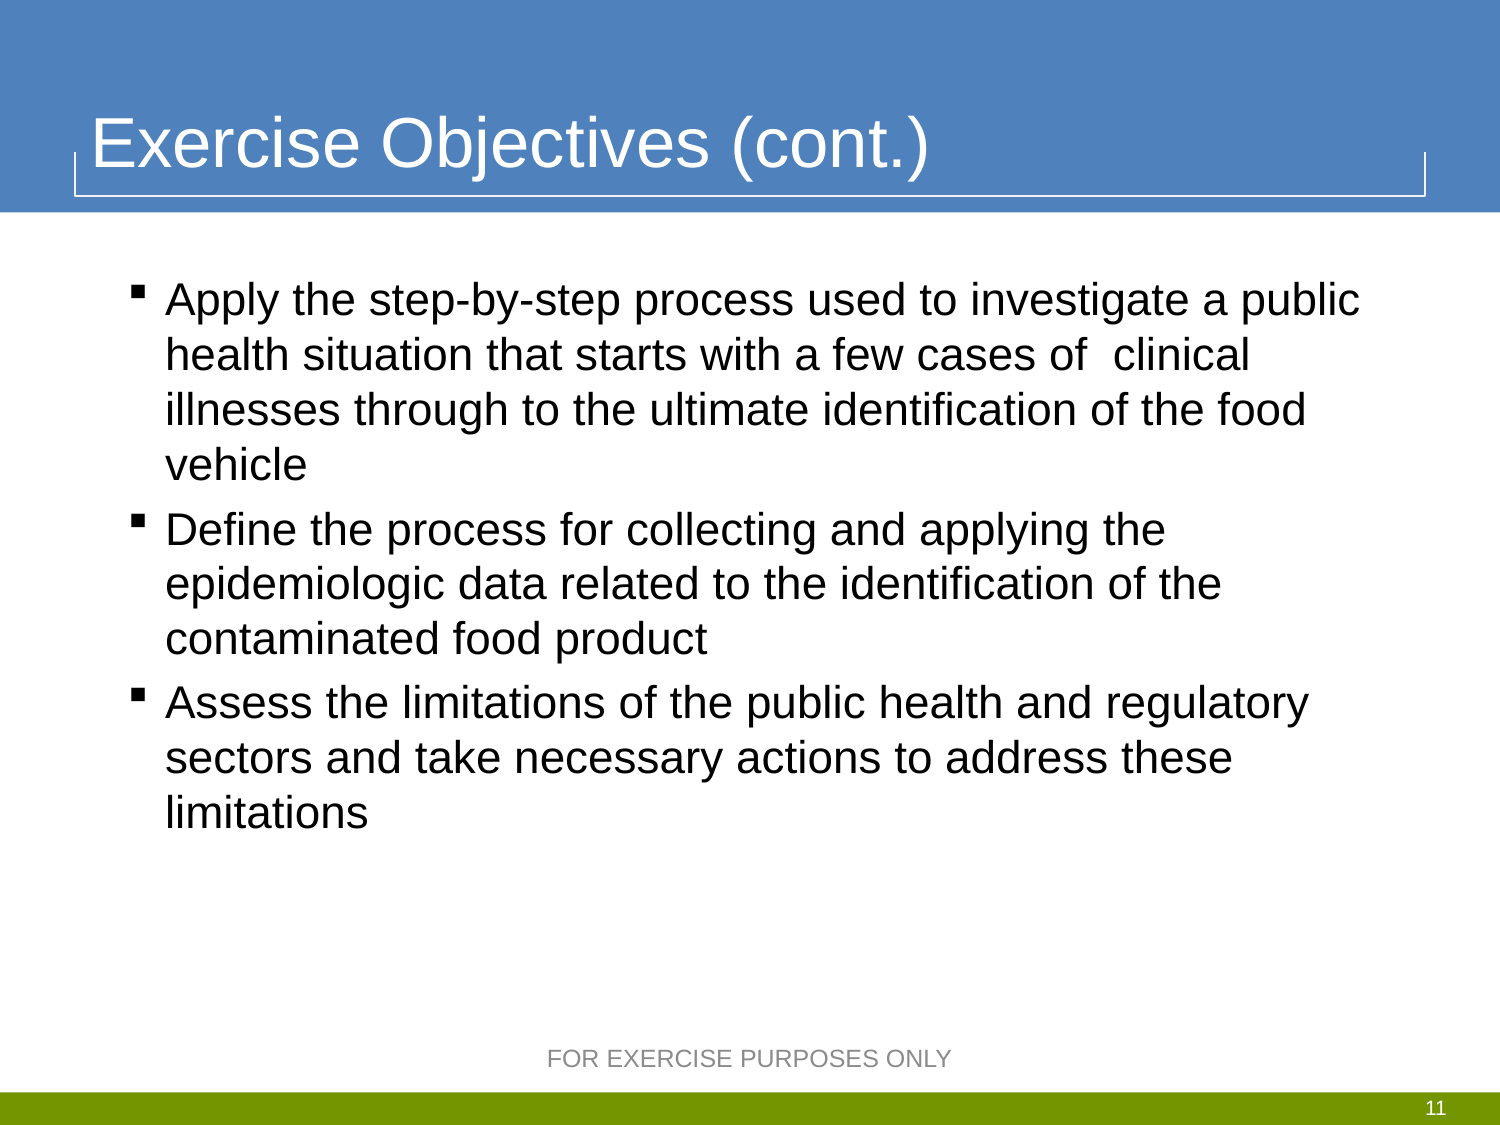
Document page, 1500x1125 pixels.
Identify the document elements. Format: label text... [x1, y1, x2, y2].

list Apply the step-by-step process used to investigate a public health situation that starts with a few cases of clinical illnesses through to the ultimate identification of the food vehicle Define the process for collecting and applying the epidemiologic data related to the identification of the contaminated food product Assess the limitations of the public health and regulatory sectors and take necessary actions to address these limitations [74, 262, 1426, 1006]
footer FOR EXERCISE PURPOSES ONLY [512, 1042, 988, 1103]
title Exercise Objectives (cont.) [74, 44, 1426, 233]
